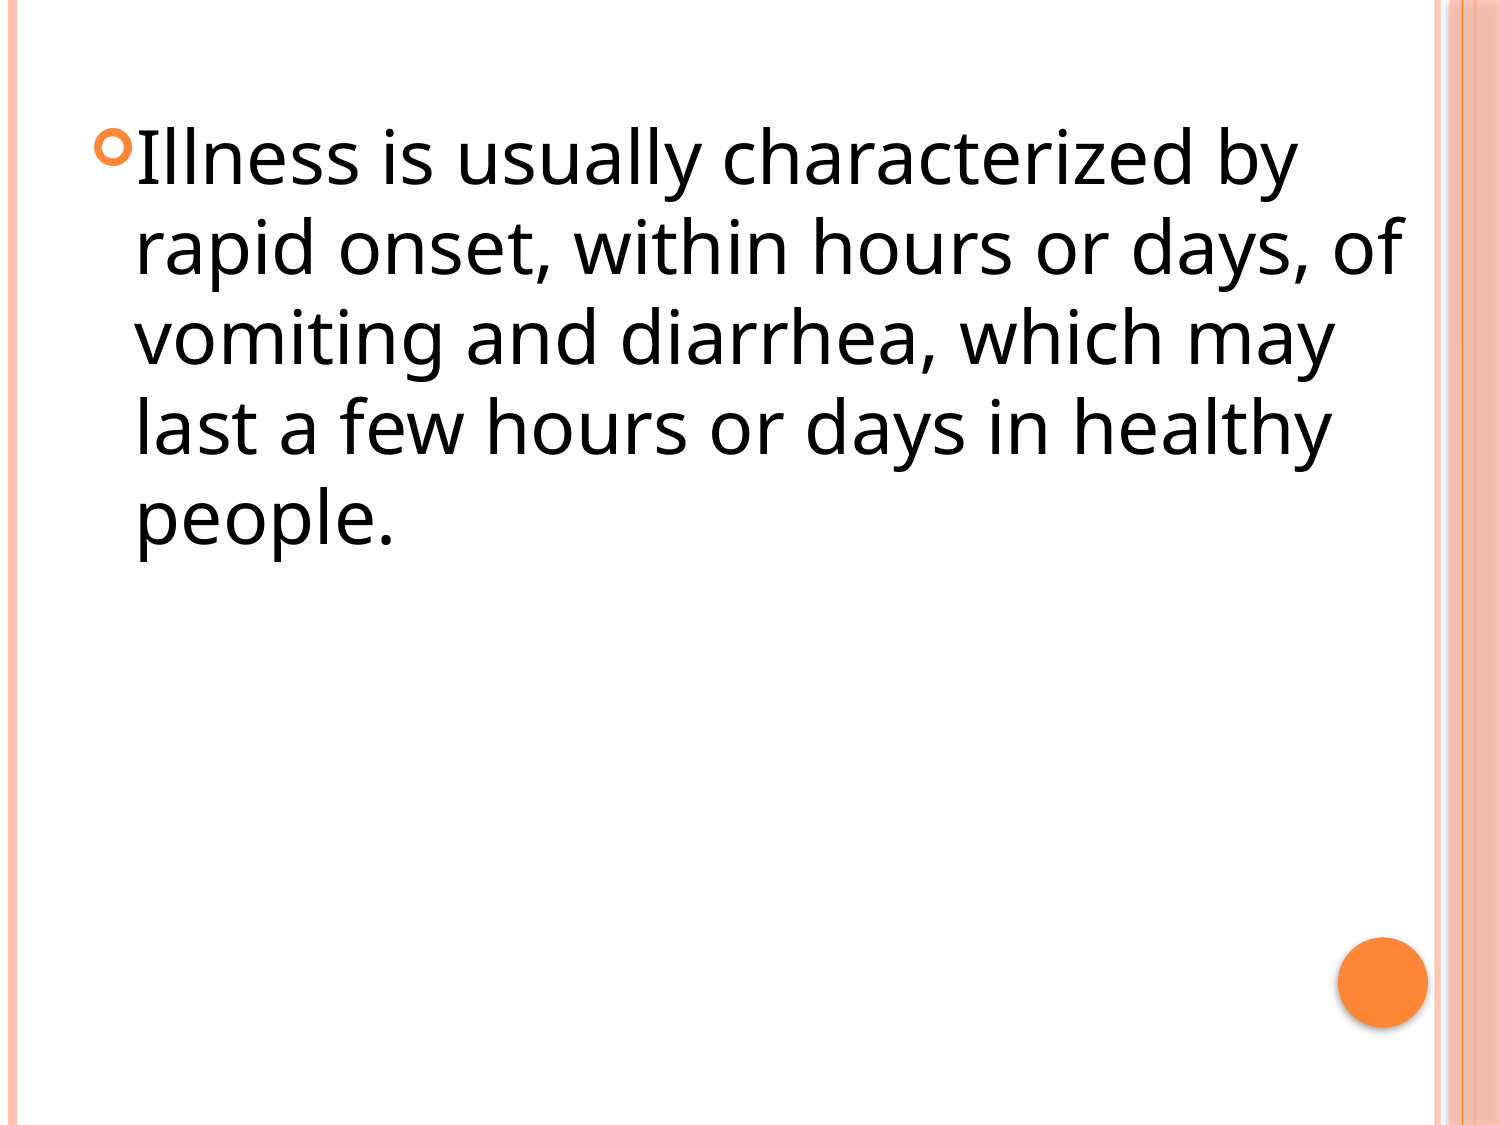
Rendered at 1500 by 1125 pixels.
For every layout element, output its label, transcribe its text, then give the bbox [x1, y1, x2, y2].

list Illness is usually characterized by rapid onset, within hours or days, of vomiting and diarrhea, which may last a few hours or days in healthy people. [75, 101, 1425, 1005]
